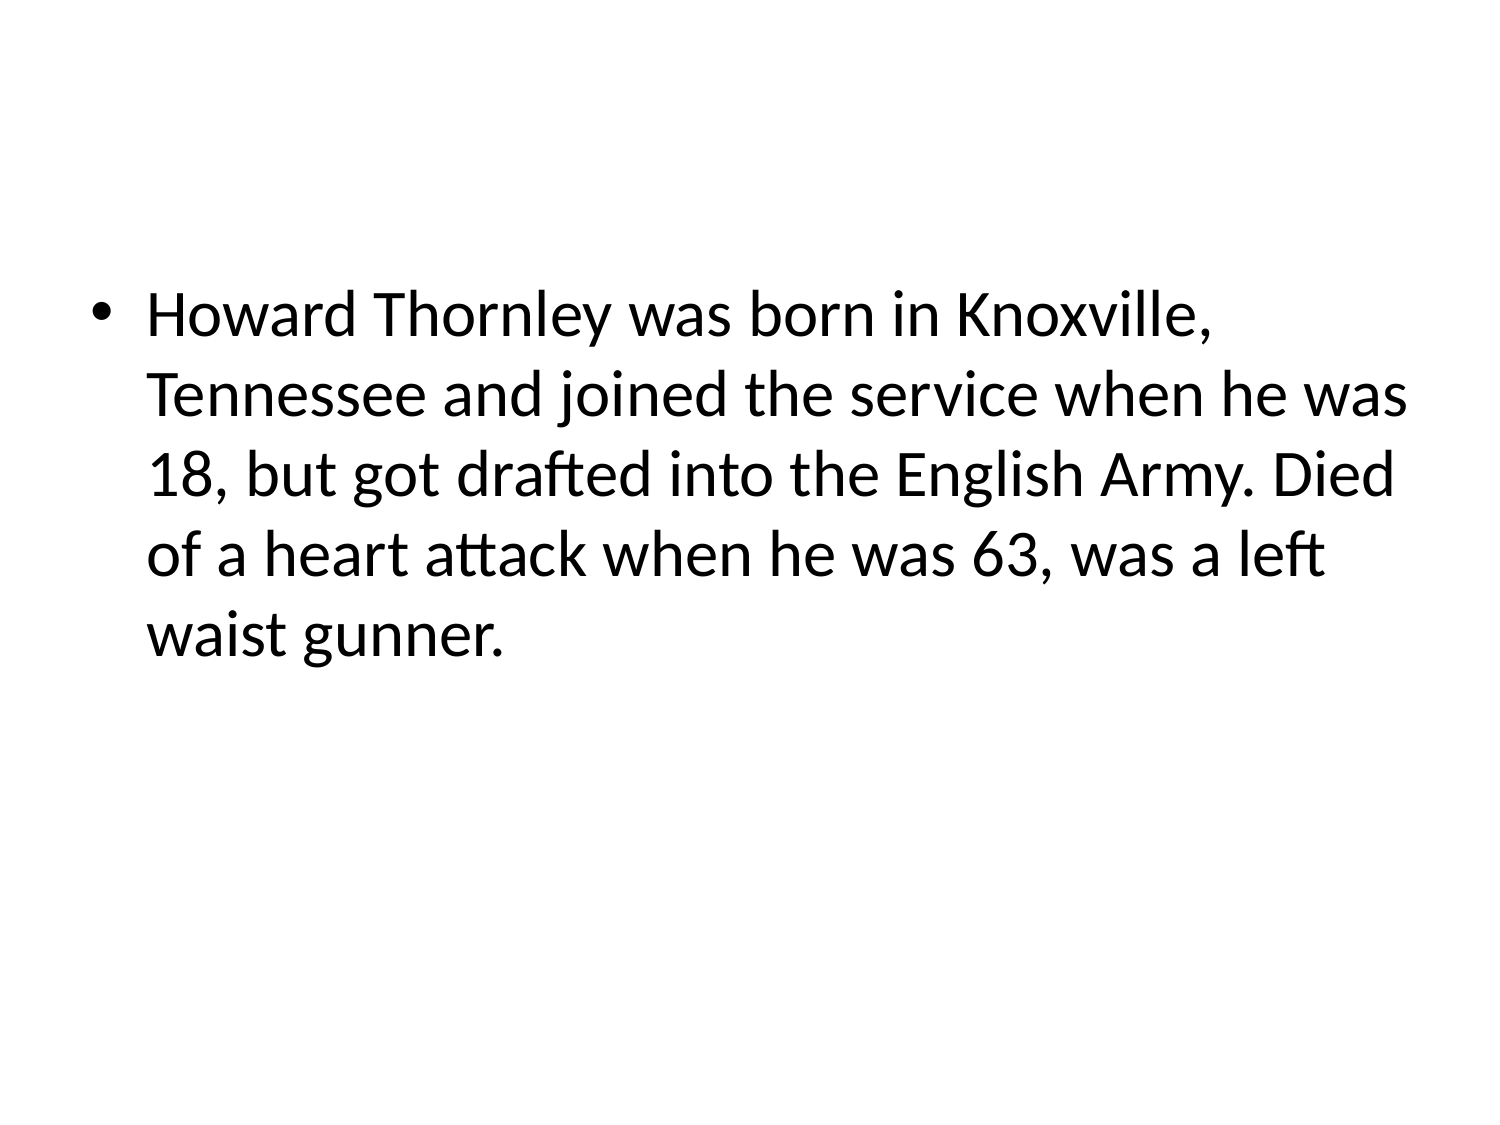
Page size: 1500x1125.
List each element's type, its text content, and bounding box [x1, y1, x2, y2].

list Howard Thornley was born in Knoxville, Tennessee and joined the service when he was 18, but got drafted into the English Army. Died of a heart attack when he was 63, was a left waist gunner. [75, 262, 1425, 1005]
